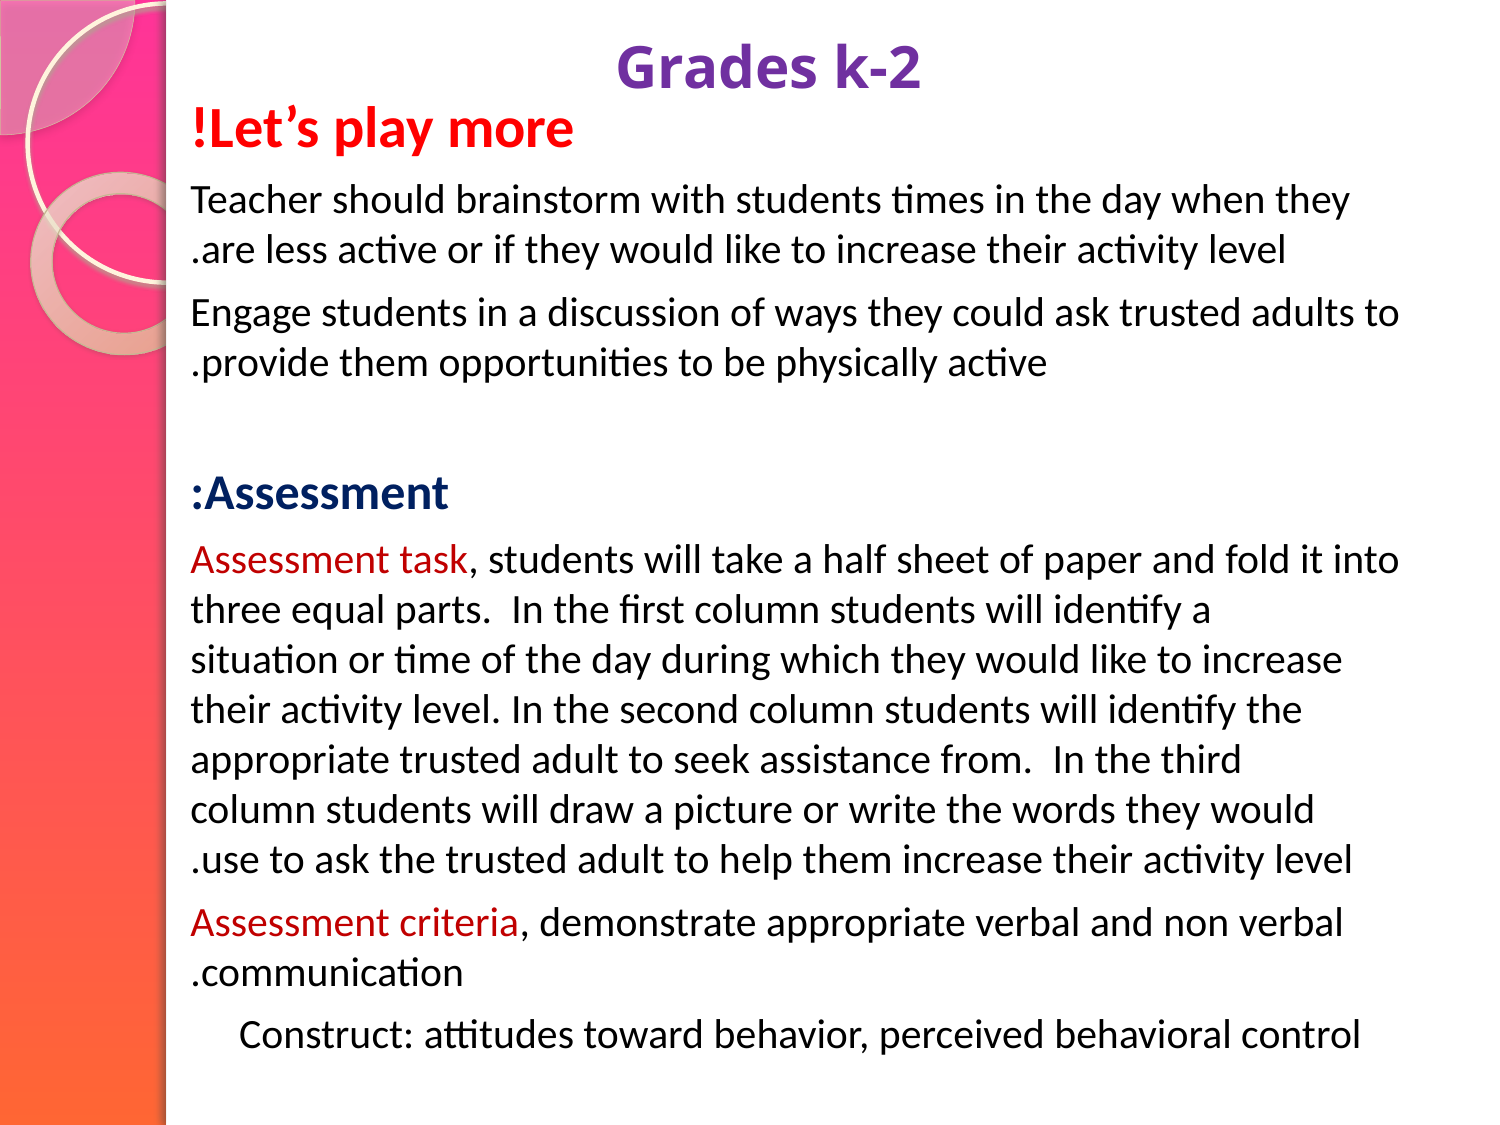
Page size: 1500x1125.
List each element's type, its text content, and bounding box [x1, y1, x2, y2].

title Grades k-2 [93, 0, 1444, 131]
list Let’s play more! Teacher should brainstorm with students times in the day when they are less active or if they would like to increase their activity level. Engage students in a discussion of ways they could ask trusted adults to provide them opportunities to be physically active. Assessment: Assessment task, students will take a half sheet of paper and fold it into three equal parts. In the first column students will identify a situation or time of the day during which they would like to increase their activity level. In the second column students will identify the appropriate trusted adult to seek assistance from. In the third column students will draw a picture or write the words they would use to ask the trusted adult to help them increase their activity level. Assessment criteria, demonstrate appropriate verbal and non verbal communication. Construct: attitudes toward behavior, perceived behavioral control [175, 82, 1430, 1125]
